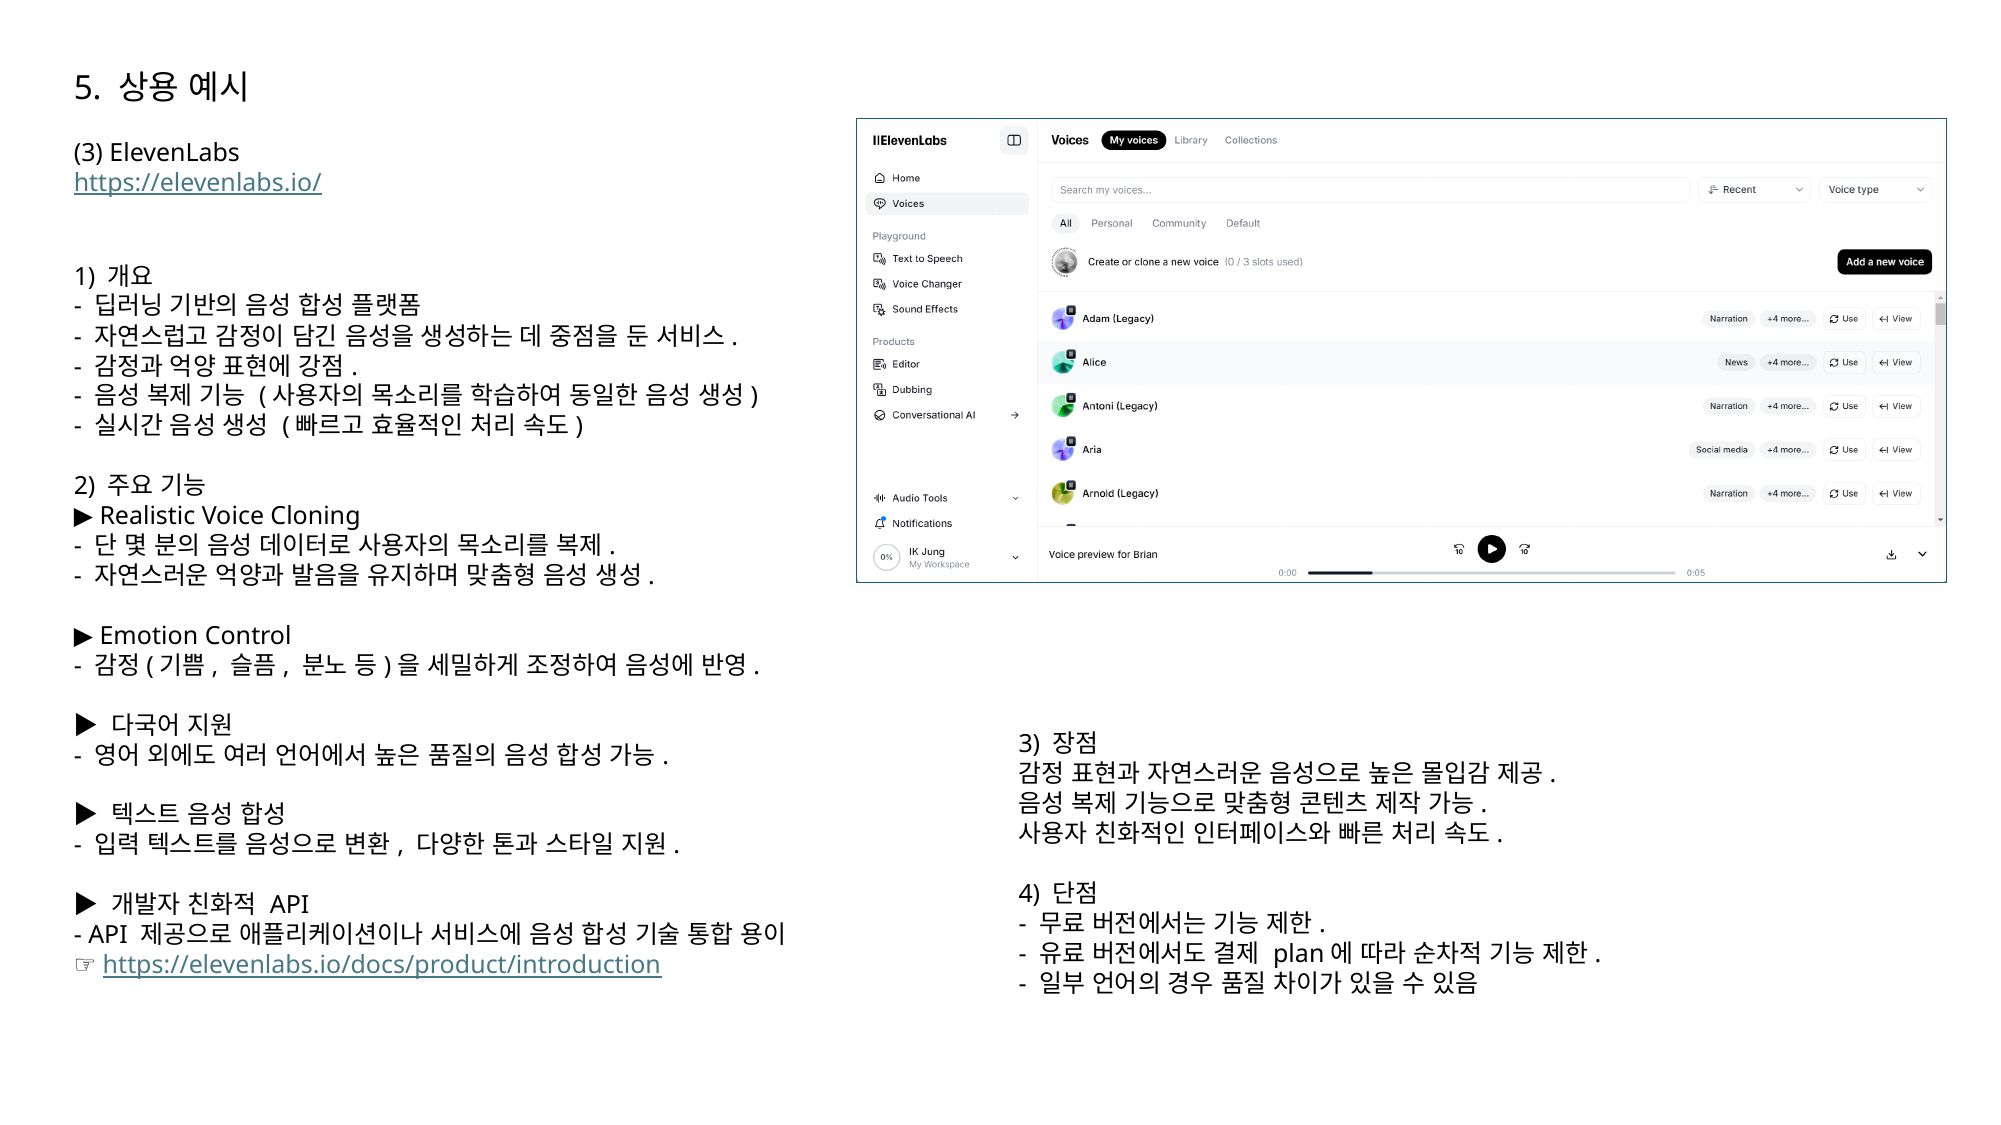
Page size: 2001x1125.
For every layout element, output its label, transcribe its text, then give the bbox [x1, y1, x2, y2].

text_box 5. 상용 예시 (3) ElevenLabs https://elevenlabs.io/ 1) 개요 - 딥러닝 기반의 음성 합성 플랫폼 - 자연스럽고 감정이 담긴 음성을 생성하는 데 중점을 둔 서비스. - 감정과 억양 표현에 강점. - 음성 복제 기능 (사용자의 목소리를 학습하여 동일한 음성 생성) - 실시간 음성 생성 (빠르고 효율적인 처리 속도) 2) 주요 기능 ▶ Realistic Voice Cloning - 단 몇 분의 음성 데이터로 사용자의 목소리를 복제. - 자연스러운 억양과 발음을 유지하며 맞춤형 음성 생성. ▶ Emotion Control - 감정(기쁨, 슬픔, 분노 등)을 세밀하게 조정하여 음성에 반영. ▶ 다국어 지원 - 영어 외에도 여러 언어에서 높은 품질의 음성 합성 가능. ▶ 텍스트 음성 합성 - 입력 텍스트를 음성으로 변환, 다양한 톤과 스타일 지원. ▶ 개발자 친화적 API - API 제공으로 애플리케이션이나 서비스에 음성 합성 기술 통합 용이 ☞ https://elevenlabs.io/docs/product/introduction [58, 59, 1920, 991]
picture [855, 117, 1948, 583]
text_box 3) 장점 감정 표현과 자연스러운 음성으로 높은 몰입감 제공. 음성 복제 기능으로 맞춤형 콘텐츠 제작 가능. 사용자 친화적인 인터페이스와 빠른 처리 속도. 4) 단점 - 무료 버전에서는 기능 제한. - 유료 버전에서도 결제 plan에 따라 순차적 기능 제한. - 일부 언어의 경우 품질 차이가 있을 수 있음 [1003, 720, 1906, 1005]
